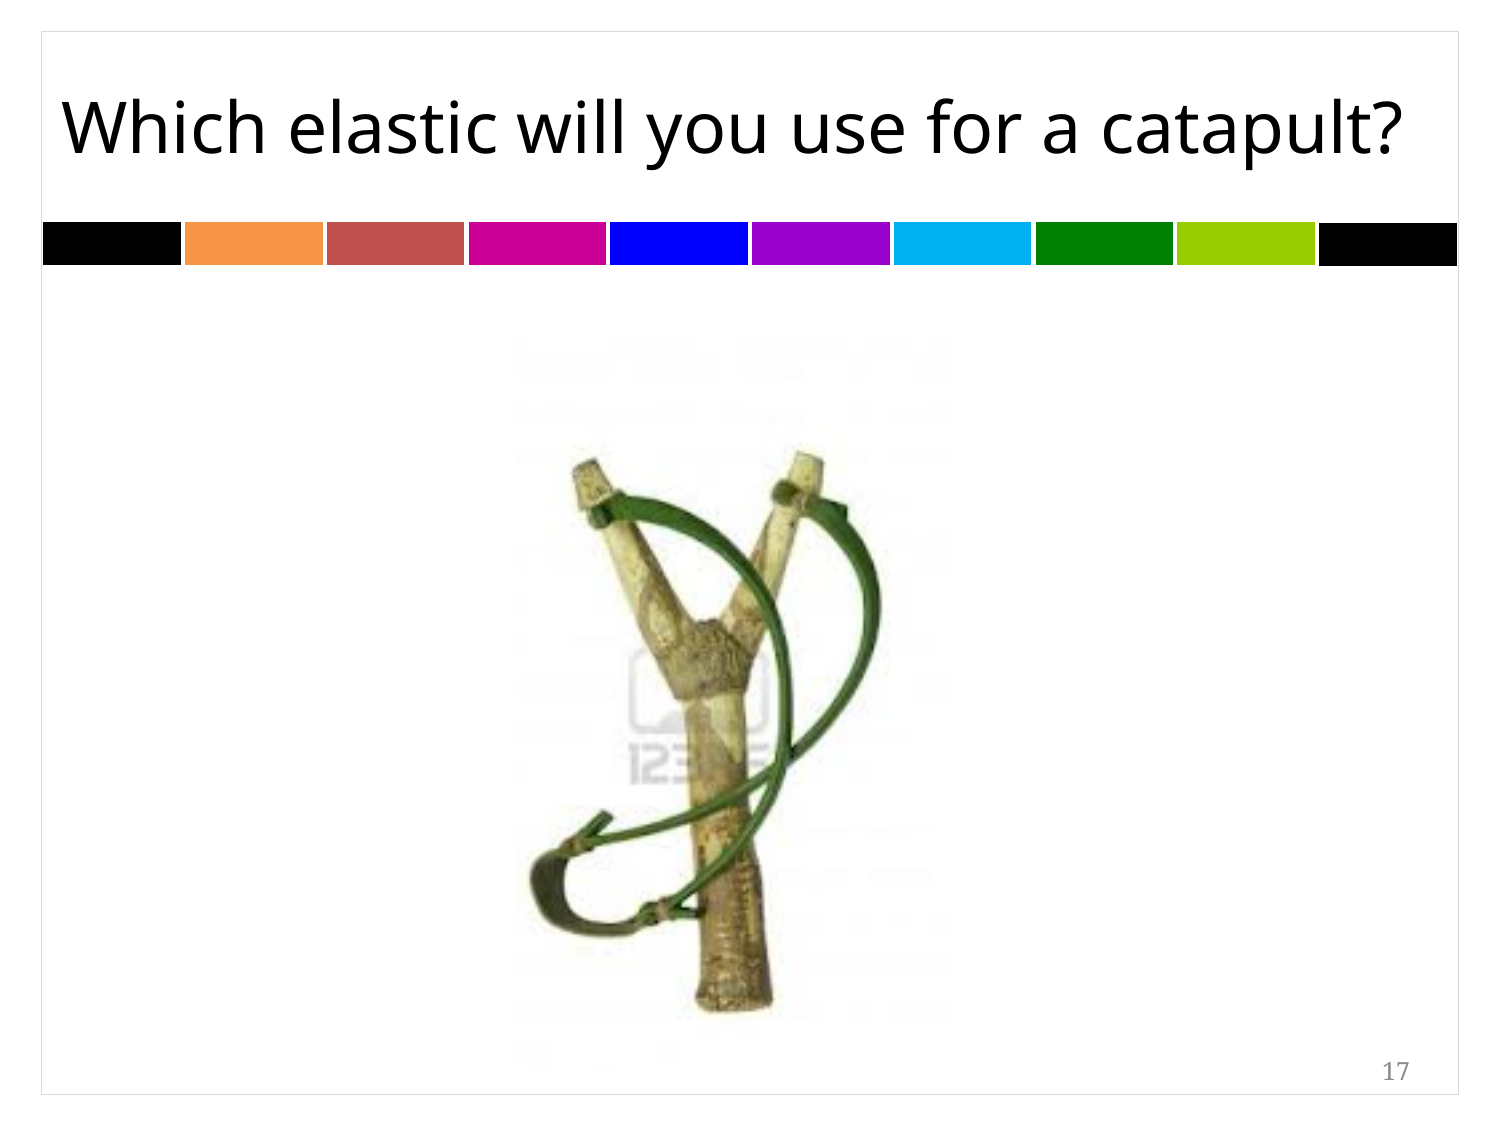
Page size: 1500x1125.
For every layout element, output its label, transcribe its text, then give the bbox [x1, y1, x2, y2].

title Which elastic will you use for a catapult? [41, 30, 1425, 219]
slide_number 17 [1074, 1042, 1425, 1103]
picture [514, 337, 952, 1071]
